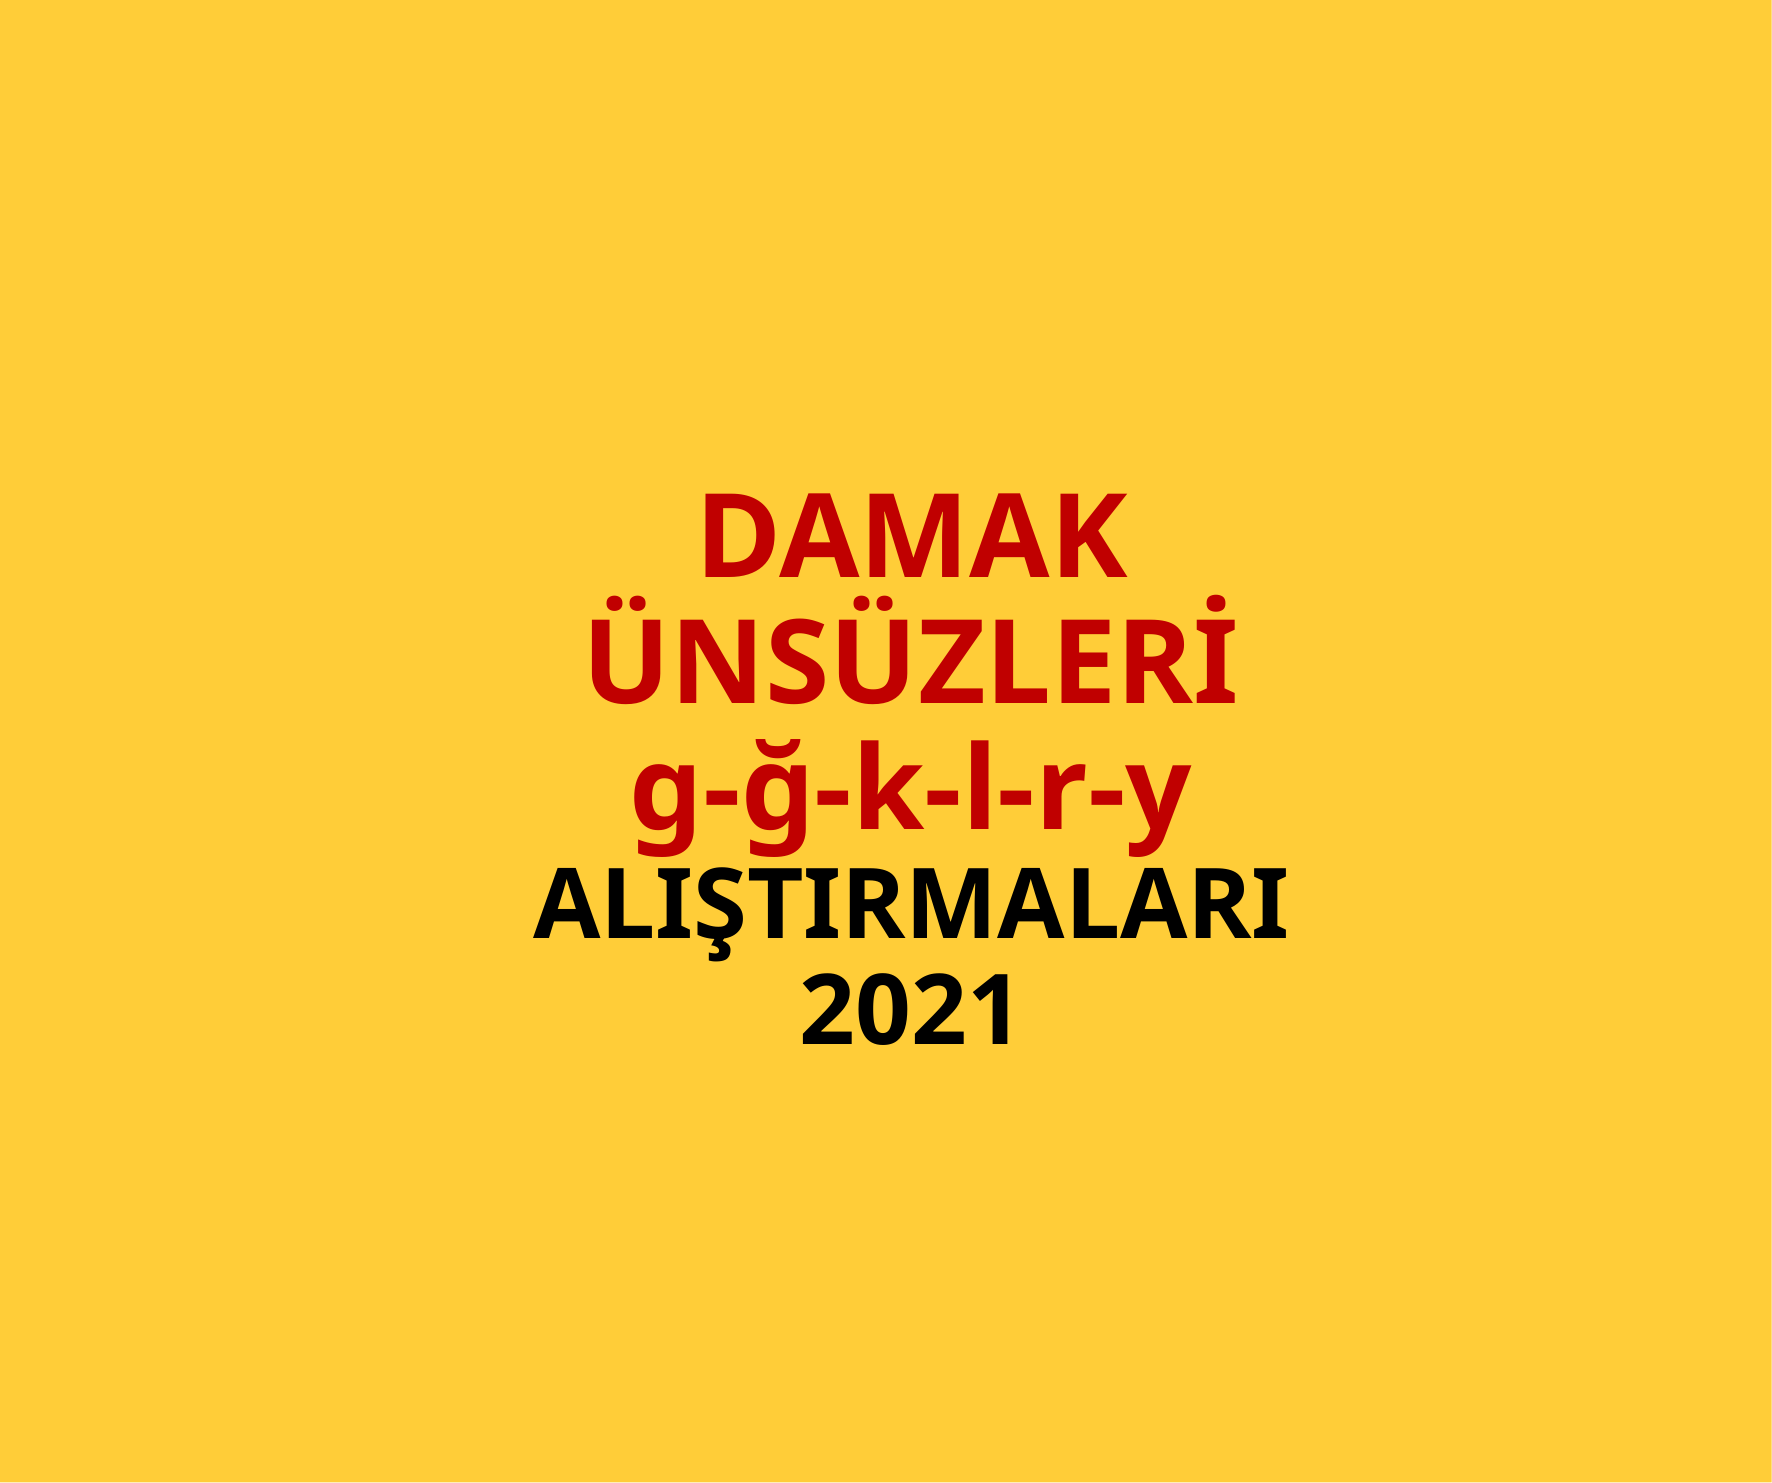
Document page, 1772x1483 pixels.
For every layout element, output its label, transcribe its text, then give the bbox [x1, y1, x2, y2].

title DAMAK ÜNSÜZLERİ g-ğ-k-l-r-y ALIŞTIRMALARI 2021 [208, 303, 1615, 1073]
